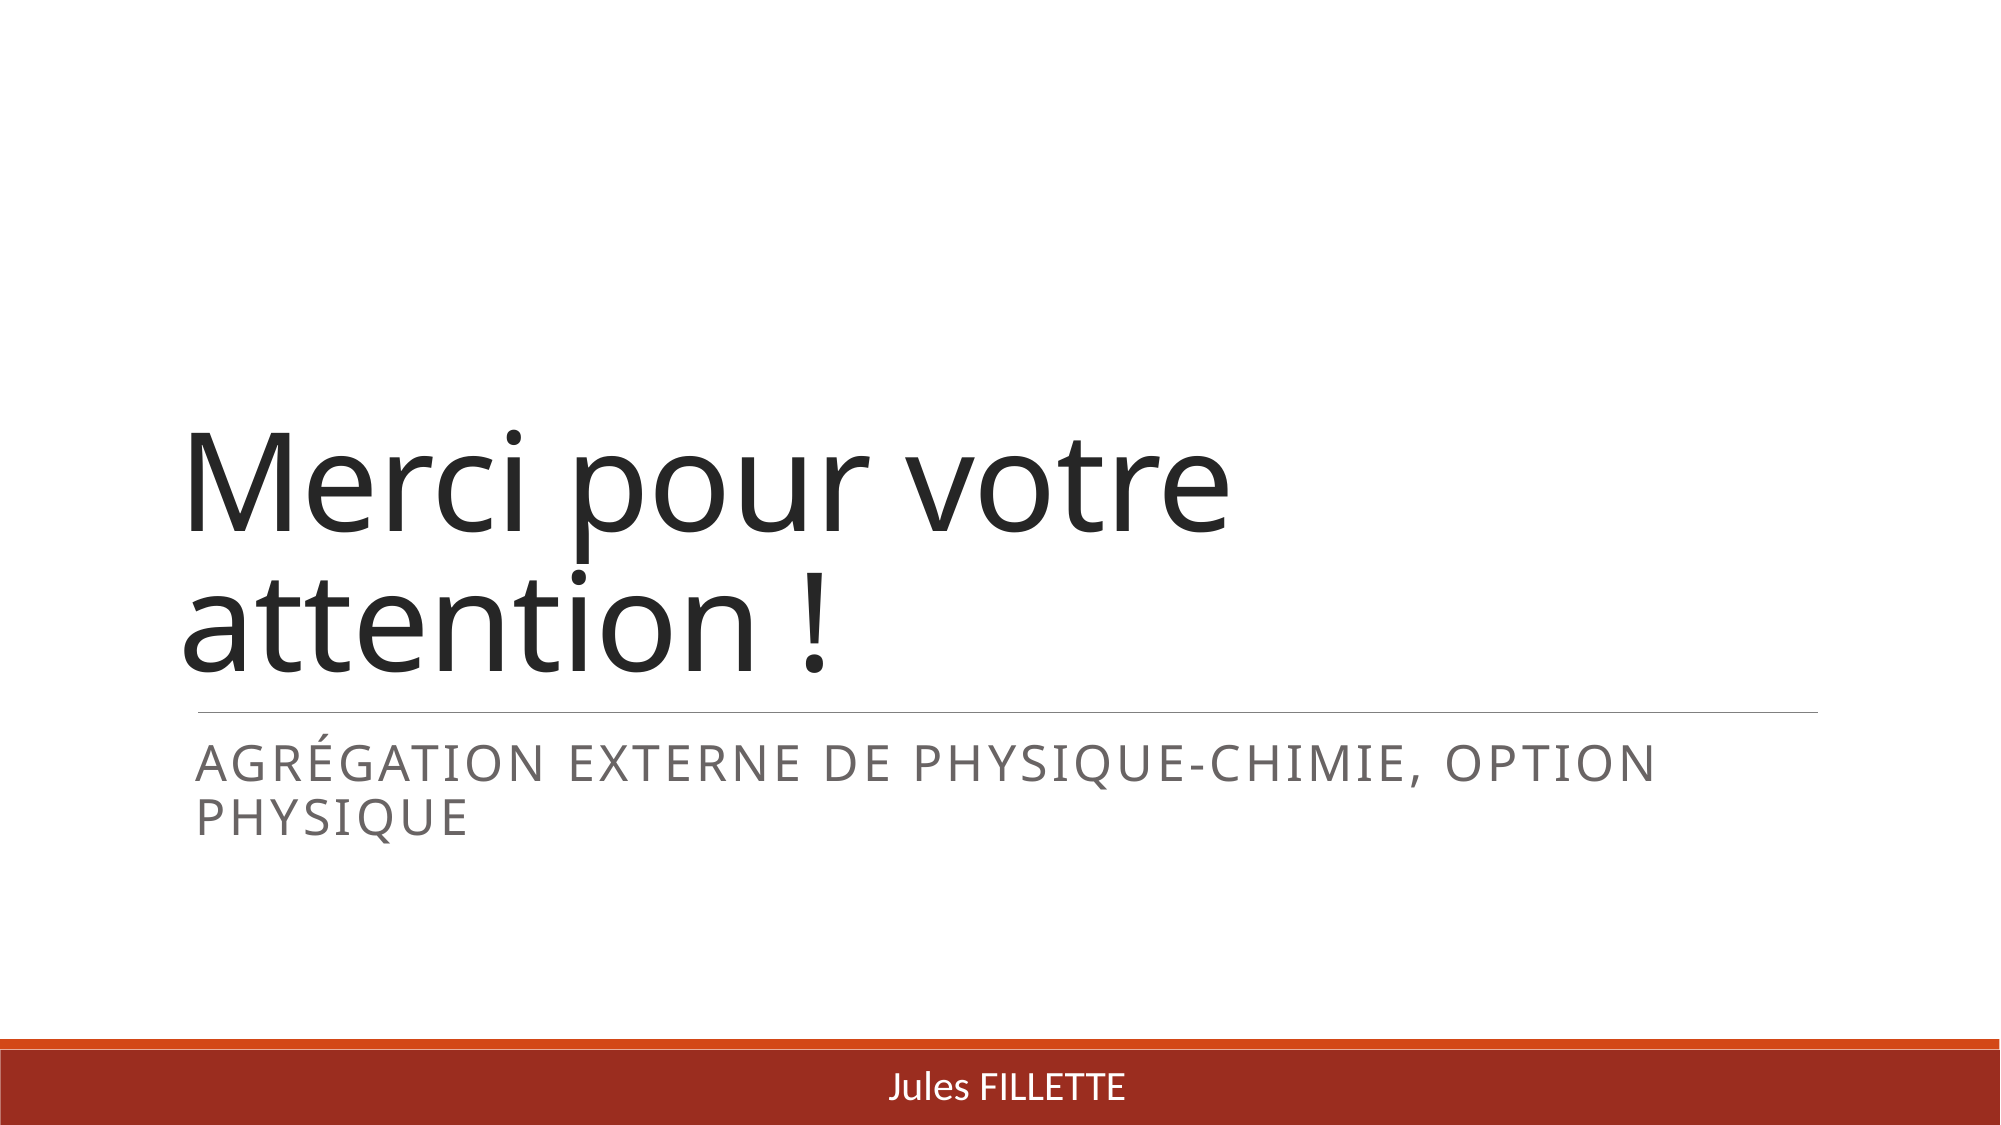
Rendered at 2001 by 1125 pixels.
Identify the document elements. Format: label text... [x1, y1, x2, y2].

text_box Jules FILLETTE [0, 1056, 2000, 1125]
title Merci pour votre attention ! [163, 122, 1848, 708]
subtitle Agrégation externe de Physique-chimie, option Physique [180, 730, 1831, 919]
